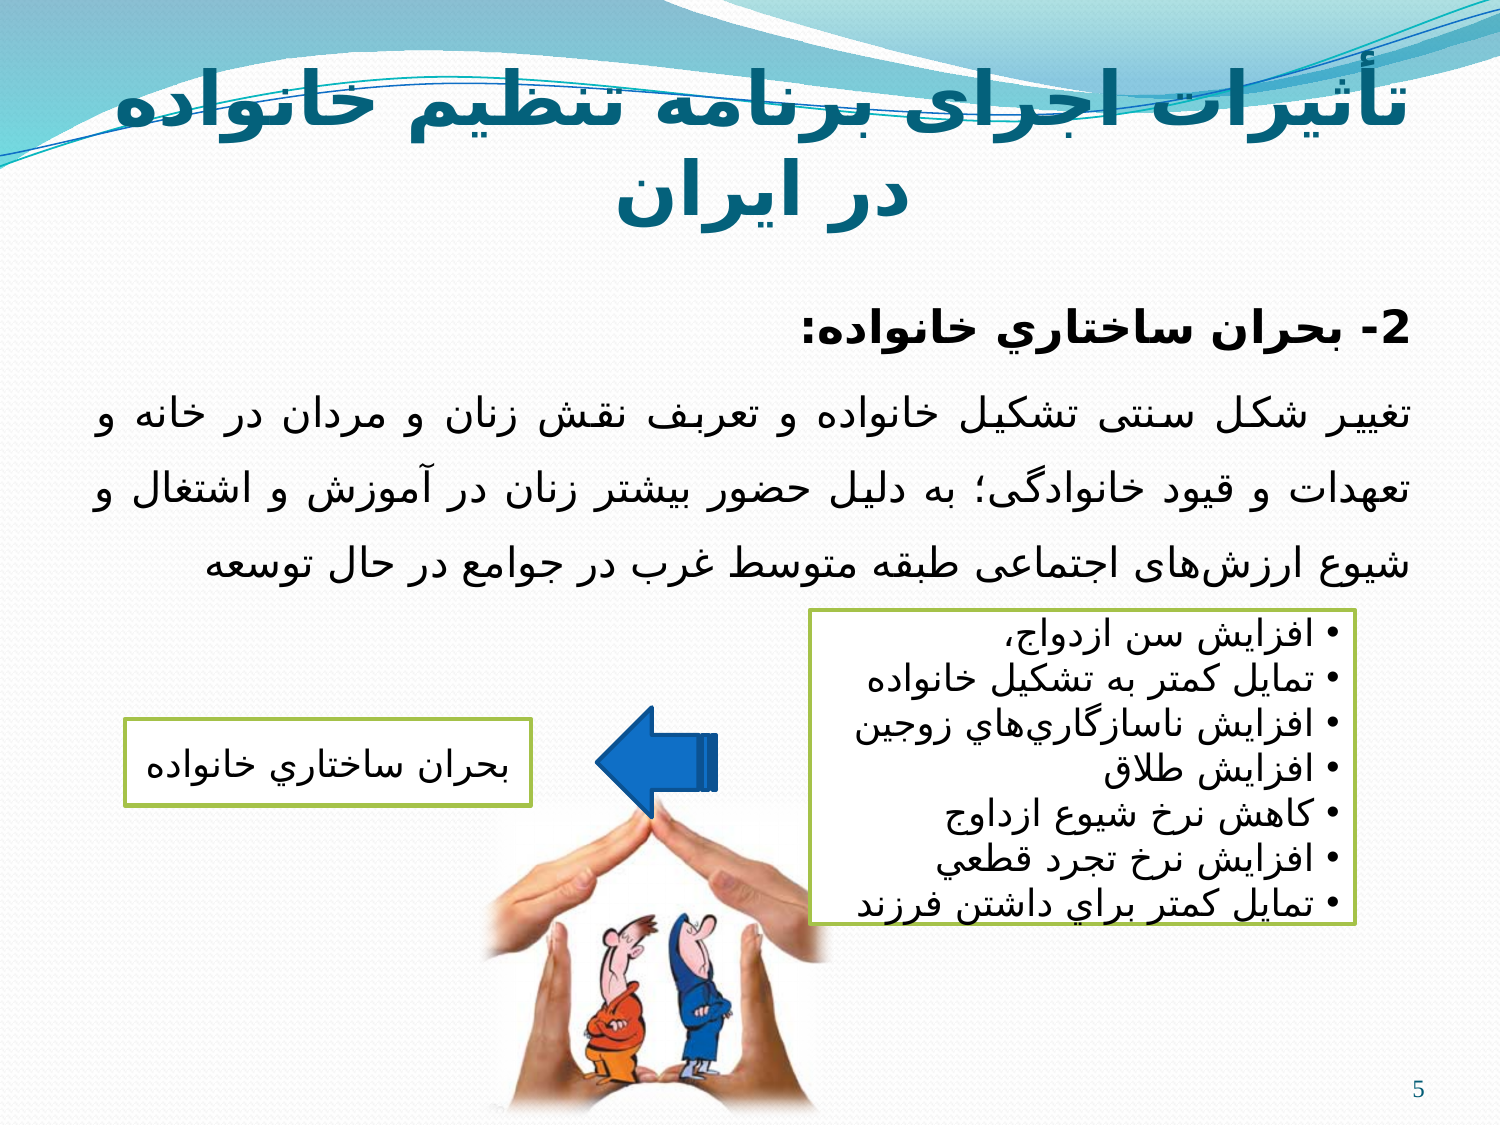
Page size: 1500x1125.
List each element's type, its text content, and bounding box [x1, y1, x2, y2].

picture [478, 935, 836, 1120]
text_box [124, 609, 1355, 924]
slide_number 5 [1299, 1042, 1425, 1103]
list 2- بحران ساختاري خانواده: تغییر شکل سنتی تشکیل خانواده و تعربف نقش زنان و مردان در خانه و تعهدات و قیود خانوادگی؛ به‌ دلیل حضور بیشتر زنان در آموزش و اشتغال و شیوع ارزش‌های اجتماعی طبقه متوسط غرب در جوامع در حال توسعه [76, 262, 1427, 1005]
title تأثیرات اجرای برنامه تنظیم خانواده در ایران [88, 42, 1439, 231]
